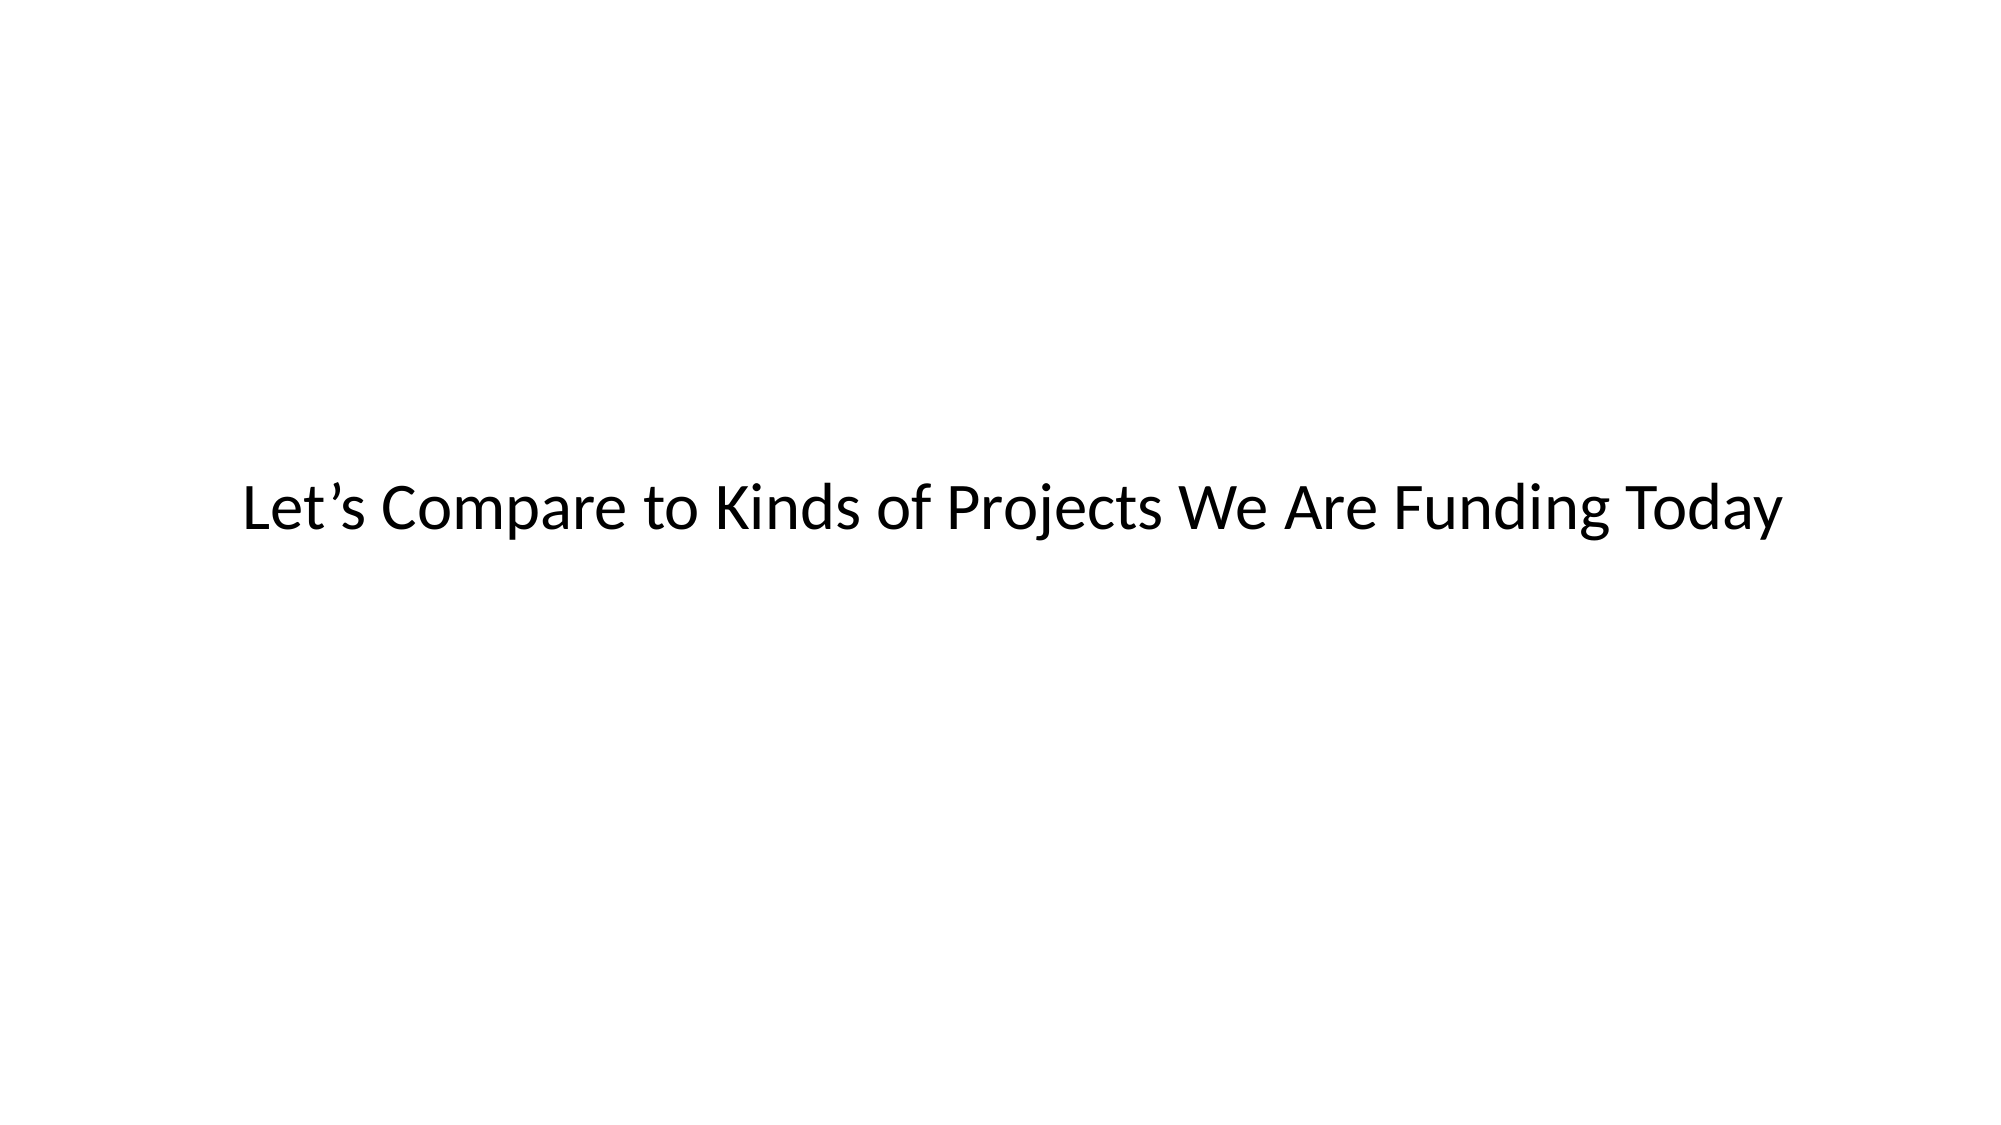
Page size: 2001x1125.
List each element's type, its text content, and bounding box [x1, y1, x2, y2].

text_box Let’s Compare to Kinds of Projects We Are Funding Today [227, 455, 1845, 551]
